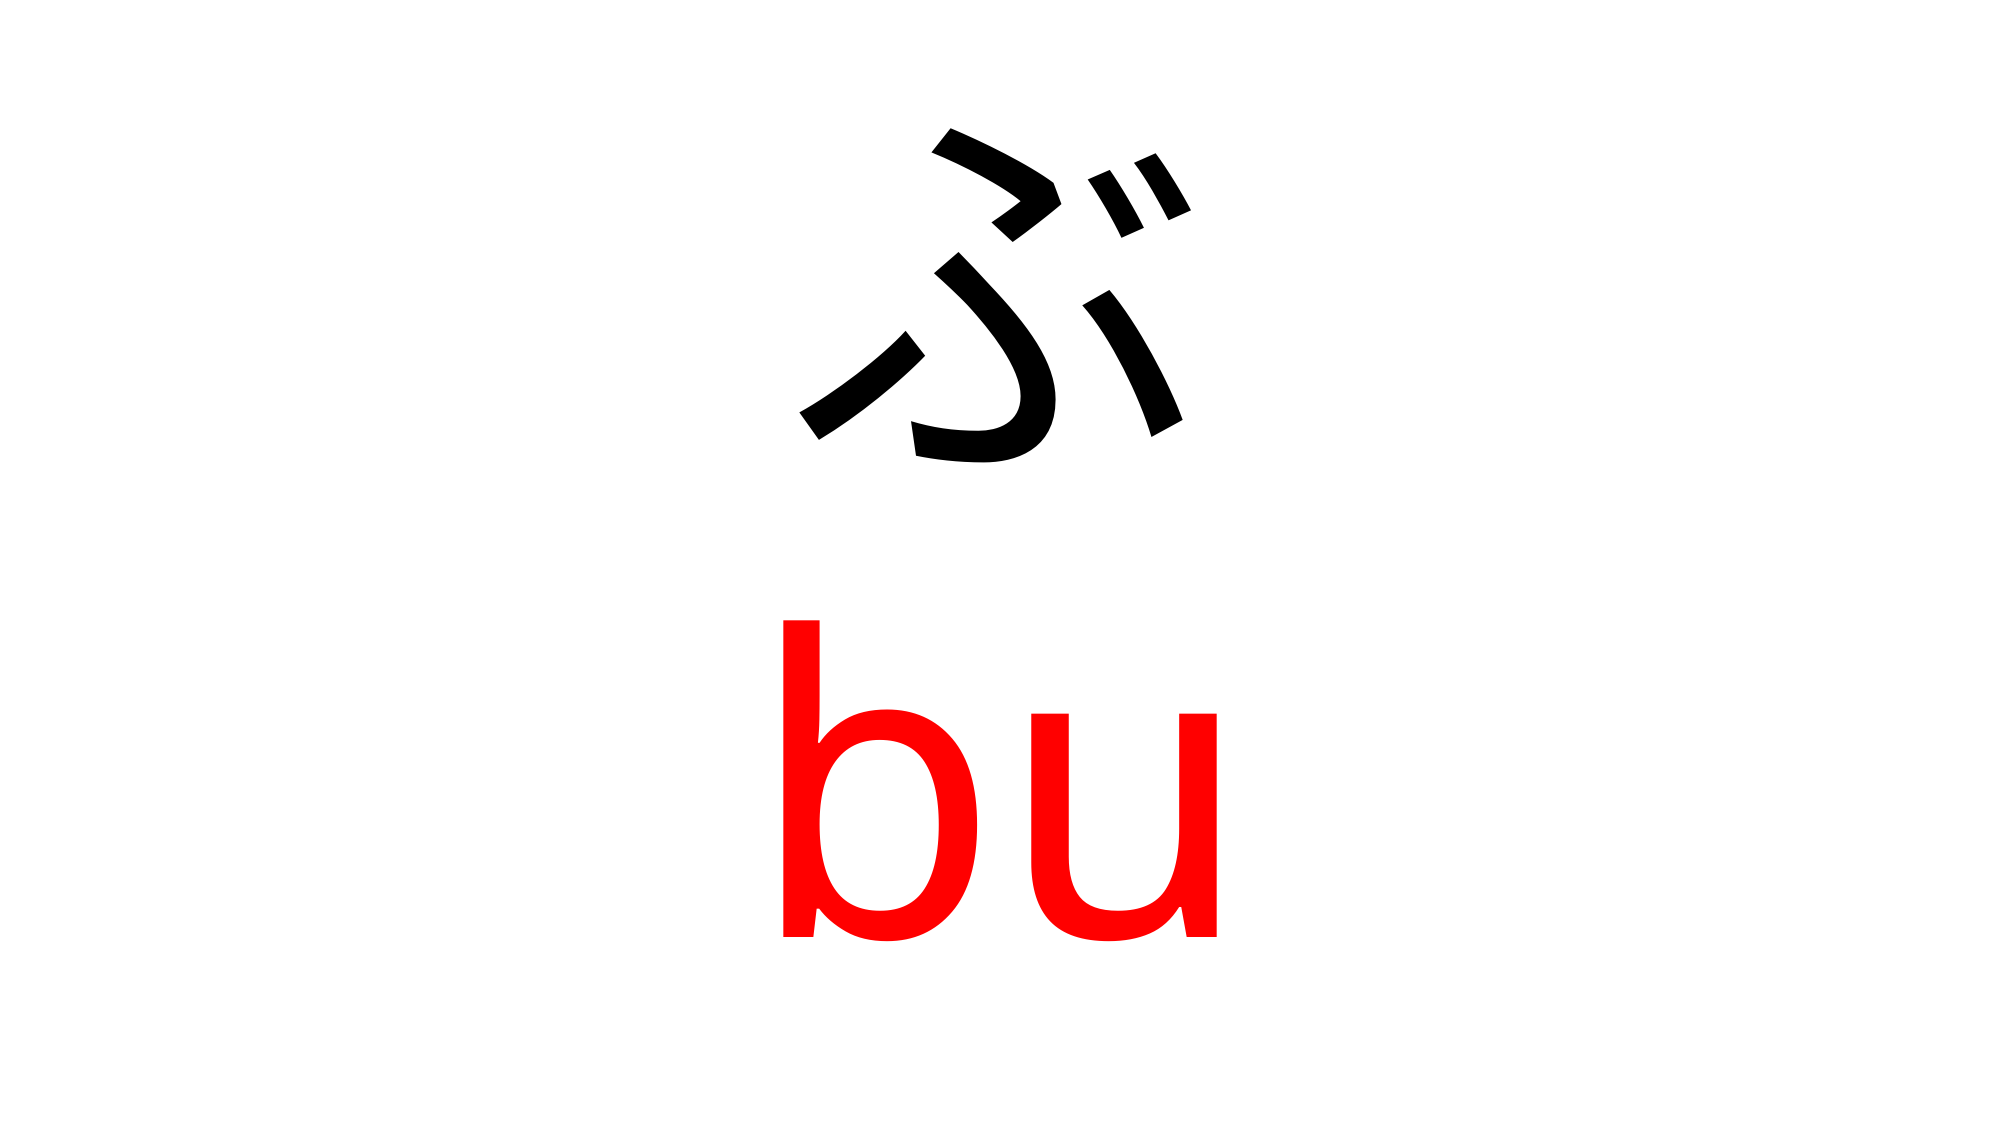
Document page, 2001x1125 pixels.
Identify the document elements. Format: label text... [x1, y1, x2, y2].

text_box bu [249, 562, 1750, 1036]
title ぶ [249, 71, 1750, 545]
